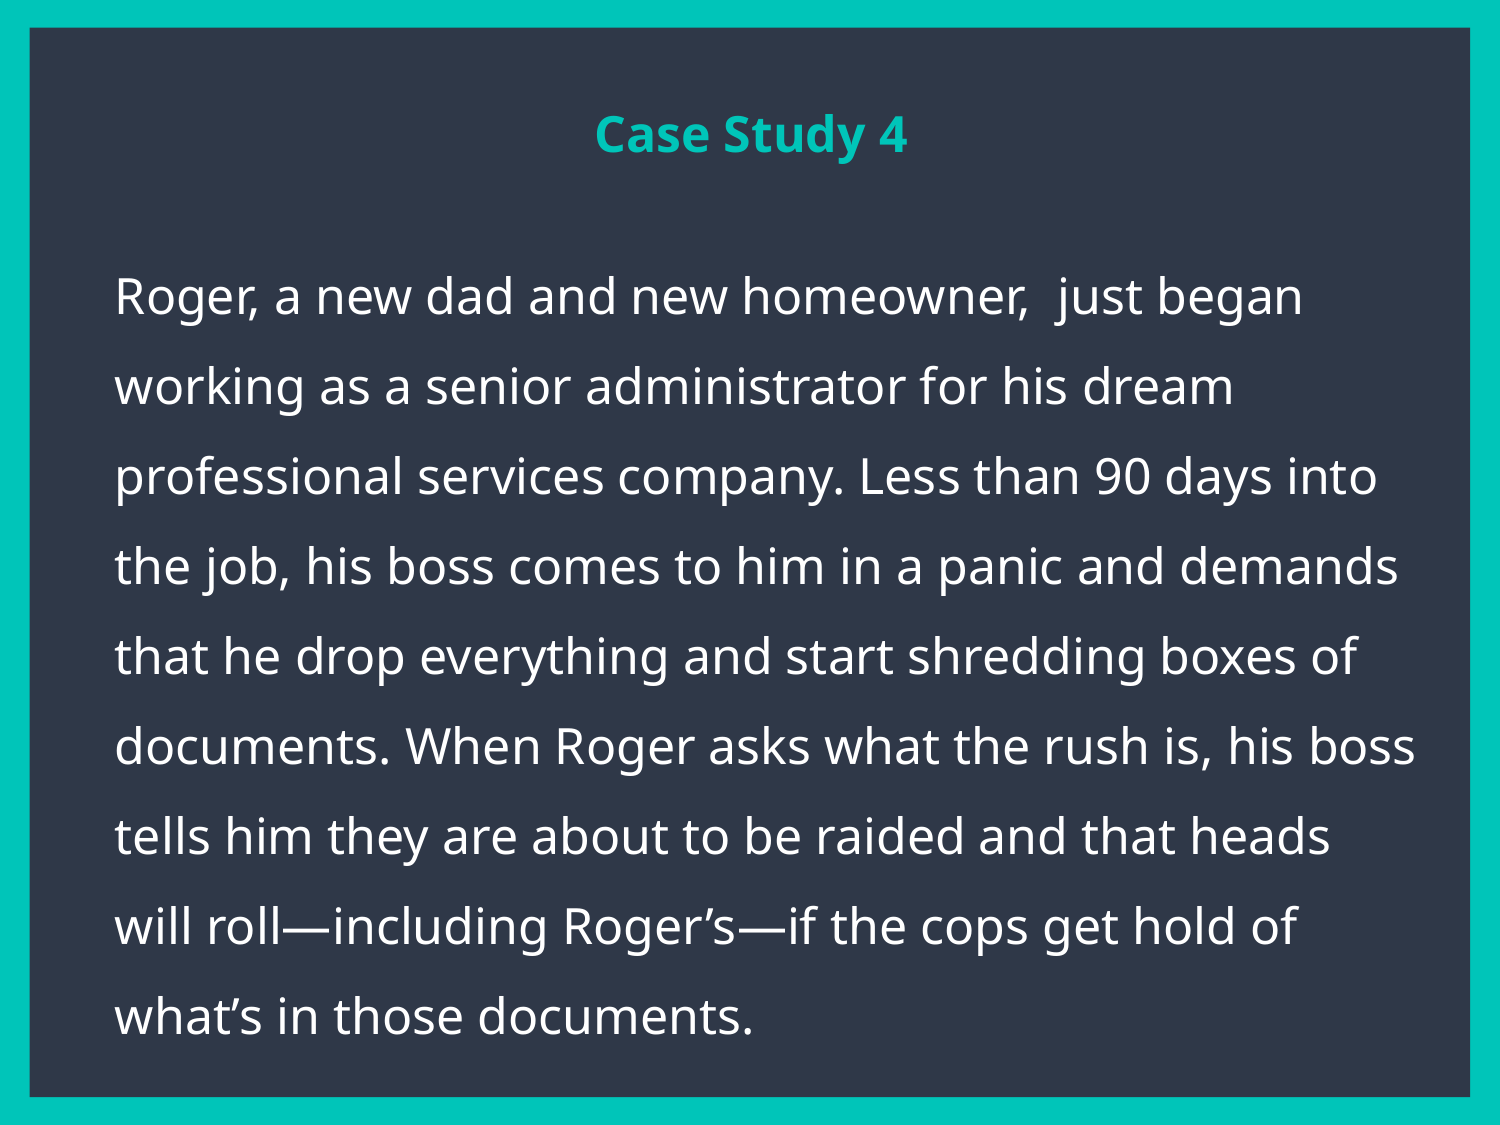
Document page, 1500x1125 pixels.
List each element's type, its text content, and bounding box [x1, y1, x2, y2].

subtitle Roger, a new dad and new homeowner, just began working as a senior administrator for his dream professional services company. Less than 90 days into the job, his boss comes to him in a panic and demands that he drop everything and start shredding boxes of documents. When Roger asks what the rush is, his boss tells him they are about to be raided and that heads will roll—including Roger’s—if the cops get hold of what’s in those documents. [100, 219, 1438, 402]
title Case Study 4 [99, 52, 1404, 213]
